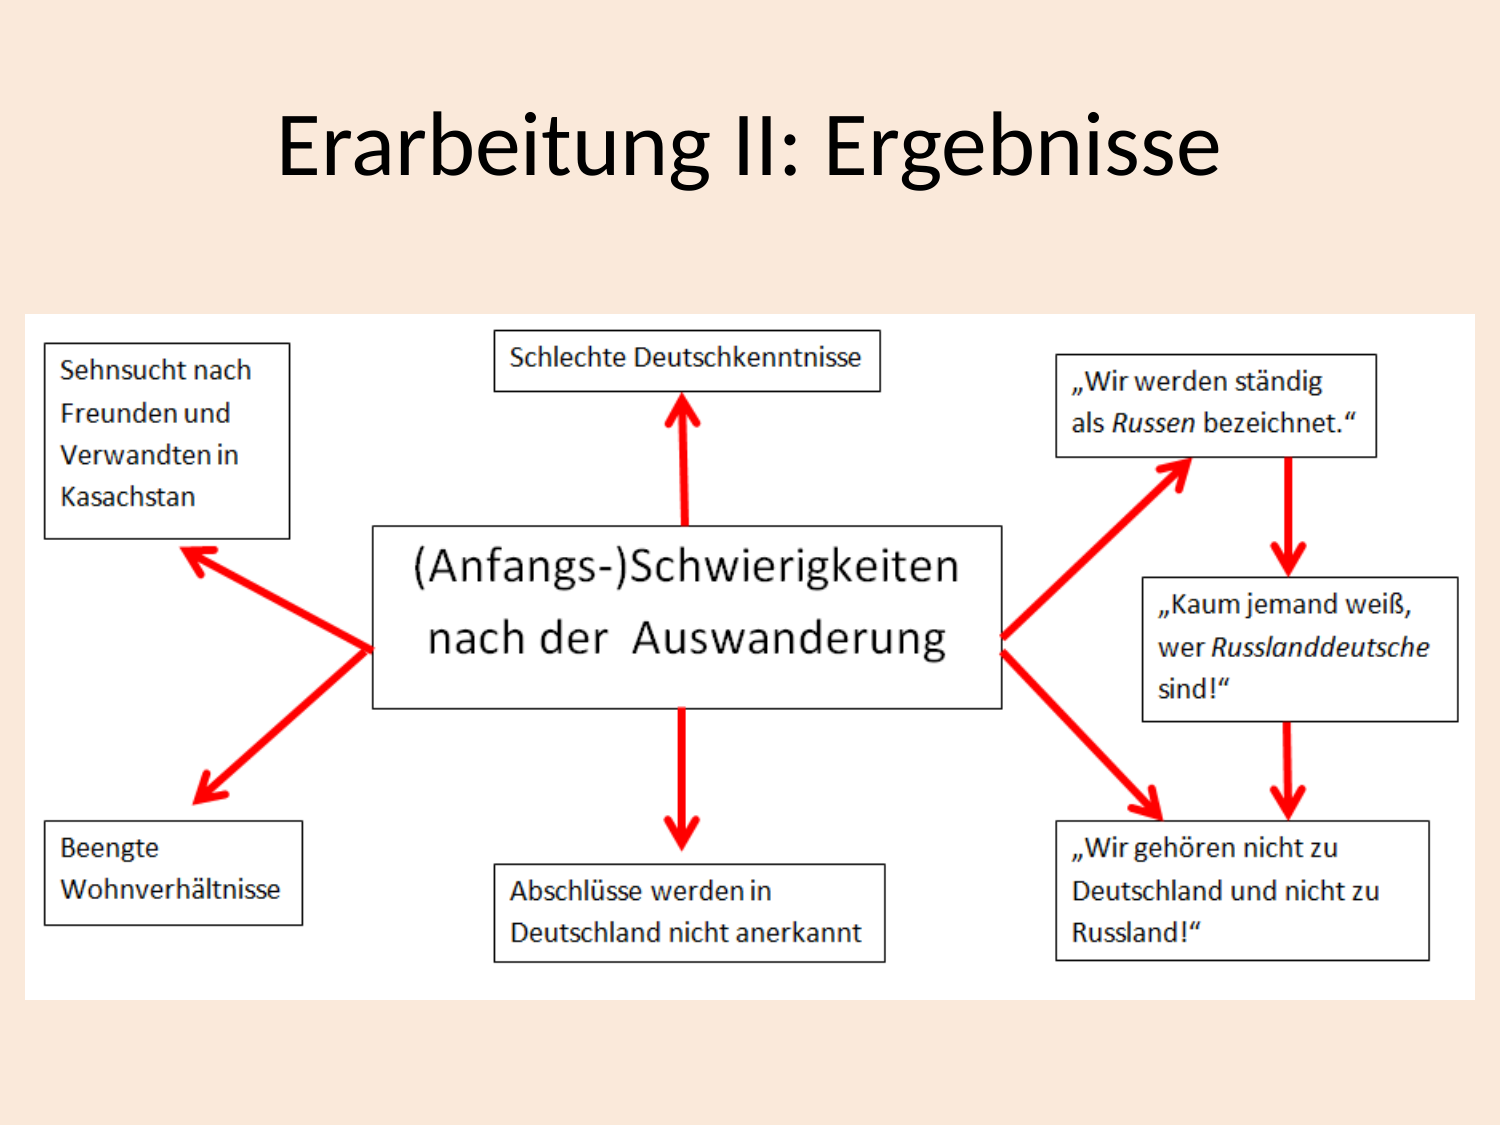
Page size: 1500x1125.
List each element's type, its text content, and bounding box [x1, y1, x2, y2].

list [25, 314, 1476, 1000]
title Erarbeitung II: Ergebnisse [75, 45, 1425, 233]
